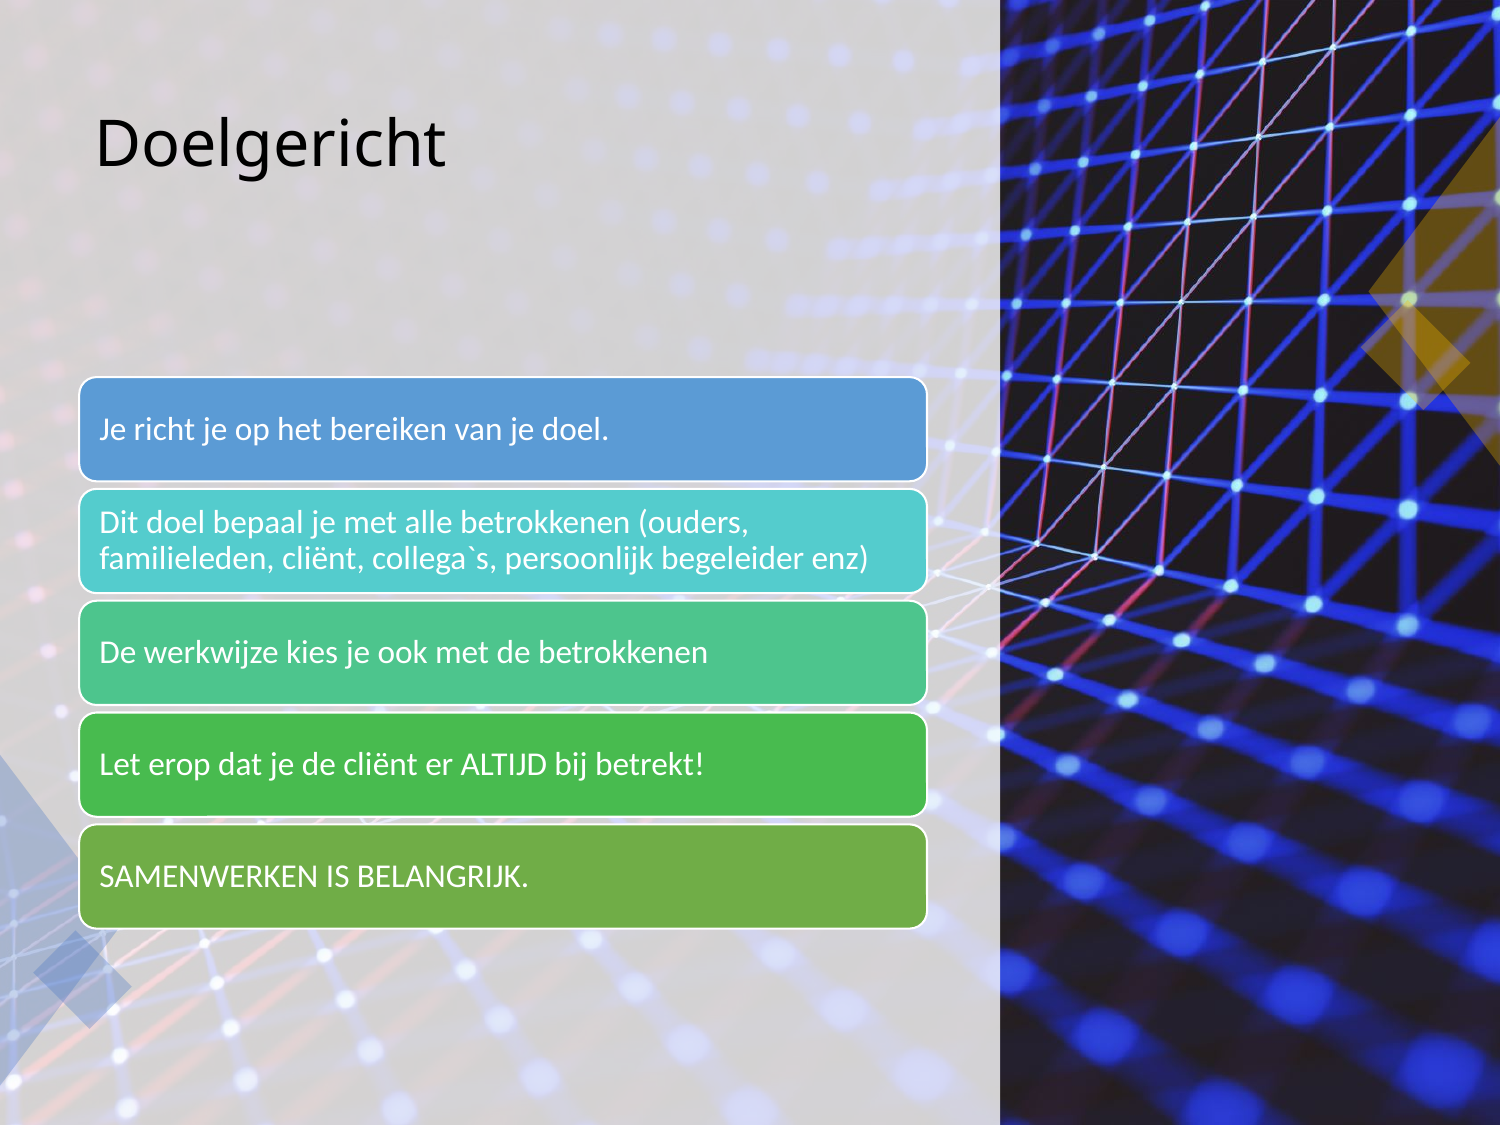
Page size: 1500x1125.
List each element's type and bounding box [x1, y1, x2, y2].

text_box [1368, 116, 1500, 466]
list [79, 292, 928, 1014]
picture [0, 0, 1500, 1125]
